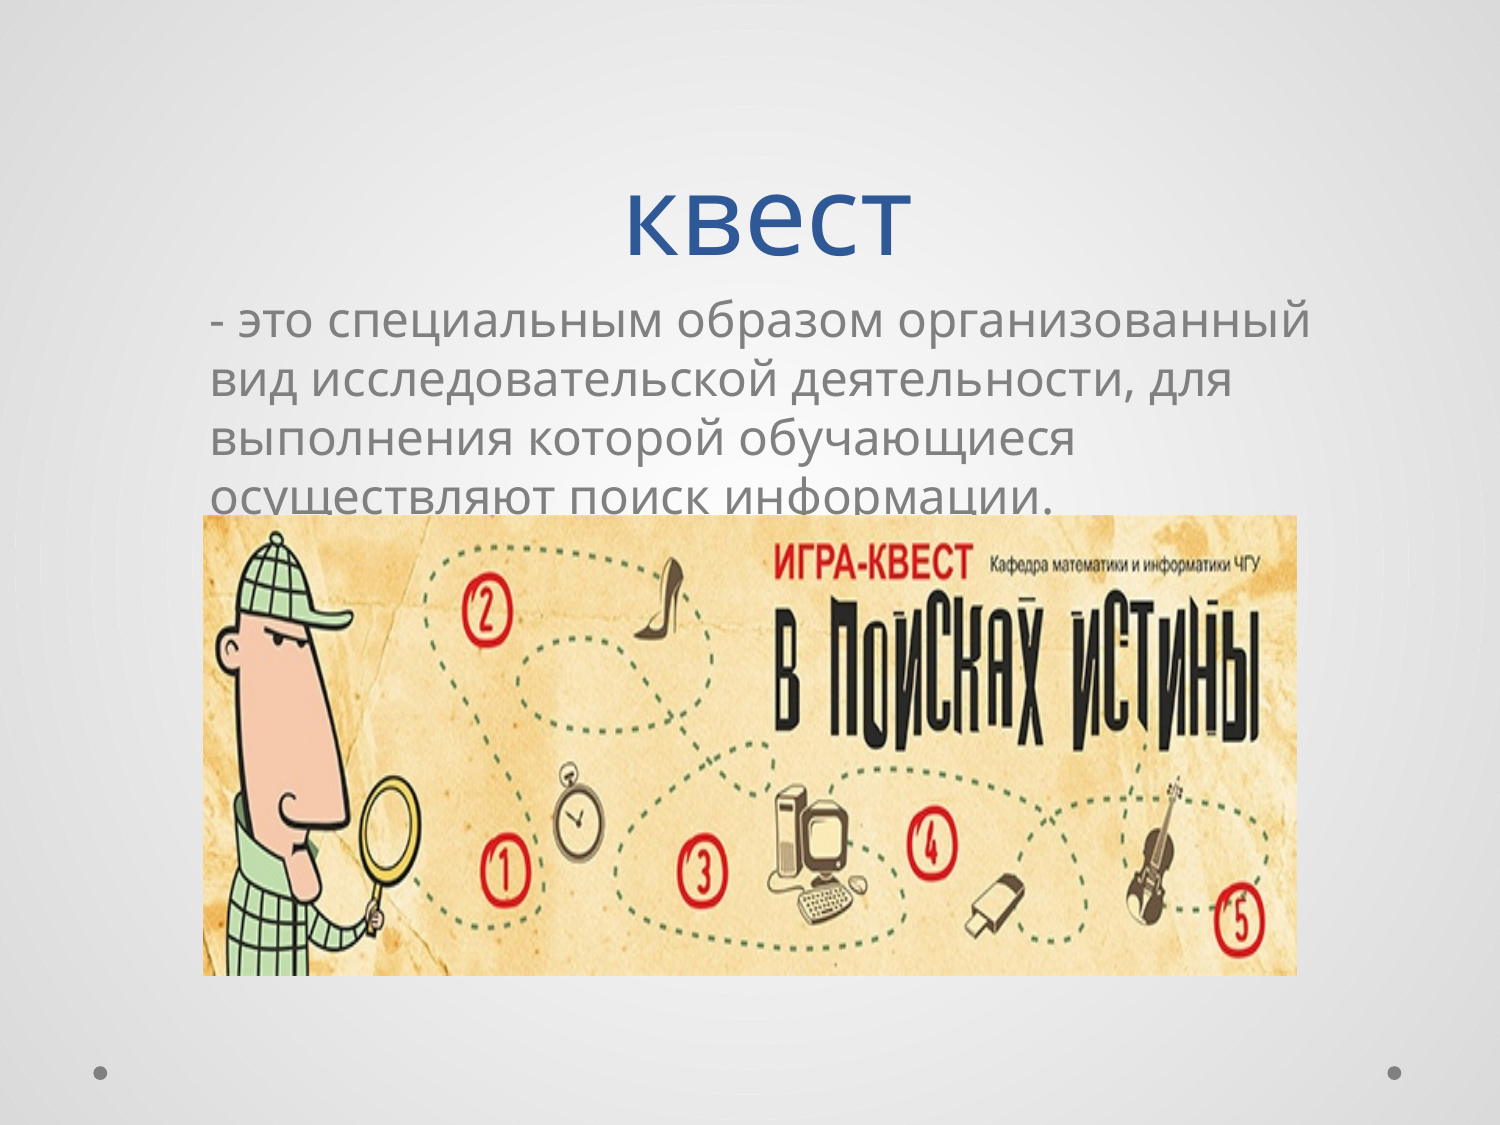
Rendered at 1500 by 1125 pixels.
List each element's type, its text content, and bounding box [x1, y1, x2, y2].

list квест - это специальным образом организованный вид исследовательской деятельности, для выполнения которой обучающиеся осуществляют поиск информации. [194, 137, 1353, 575]
picture [202, 514, 1298, 977]
